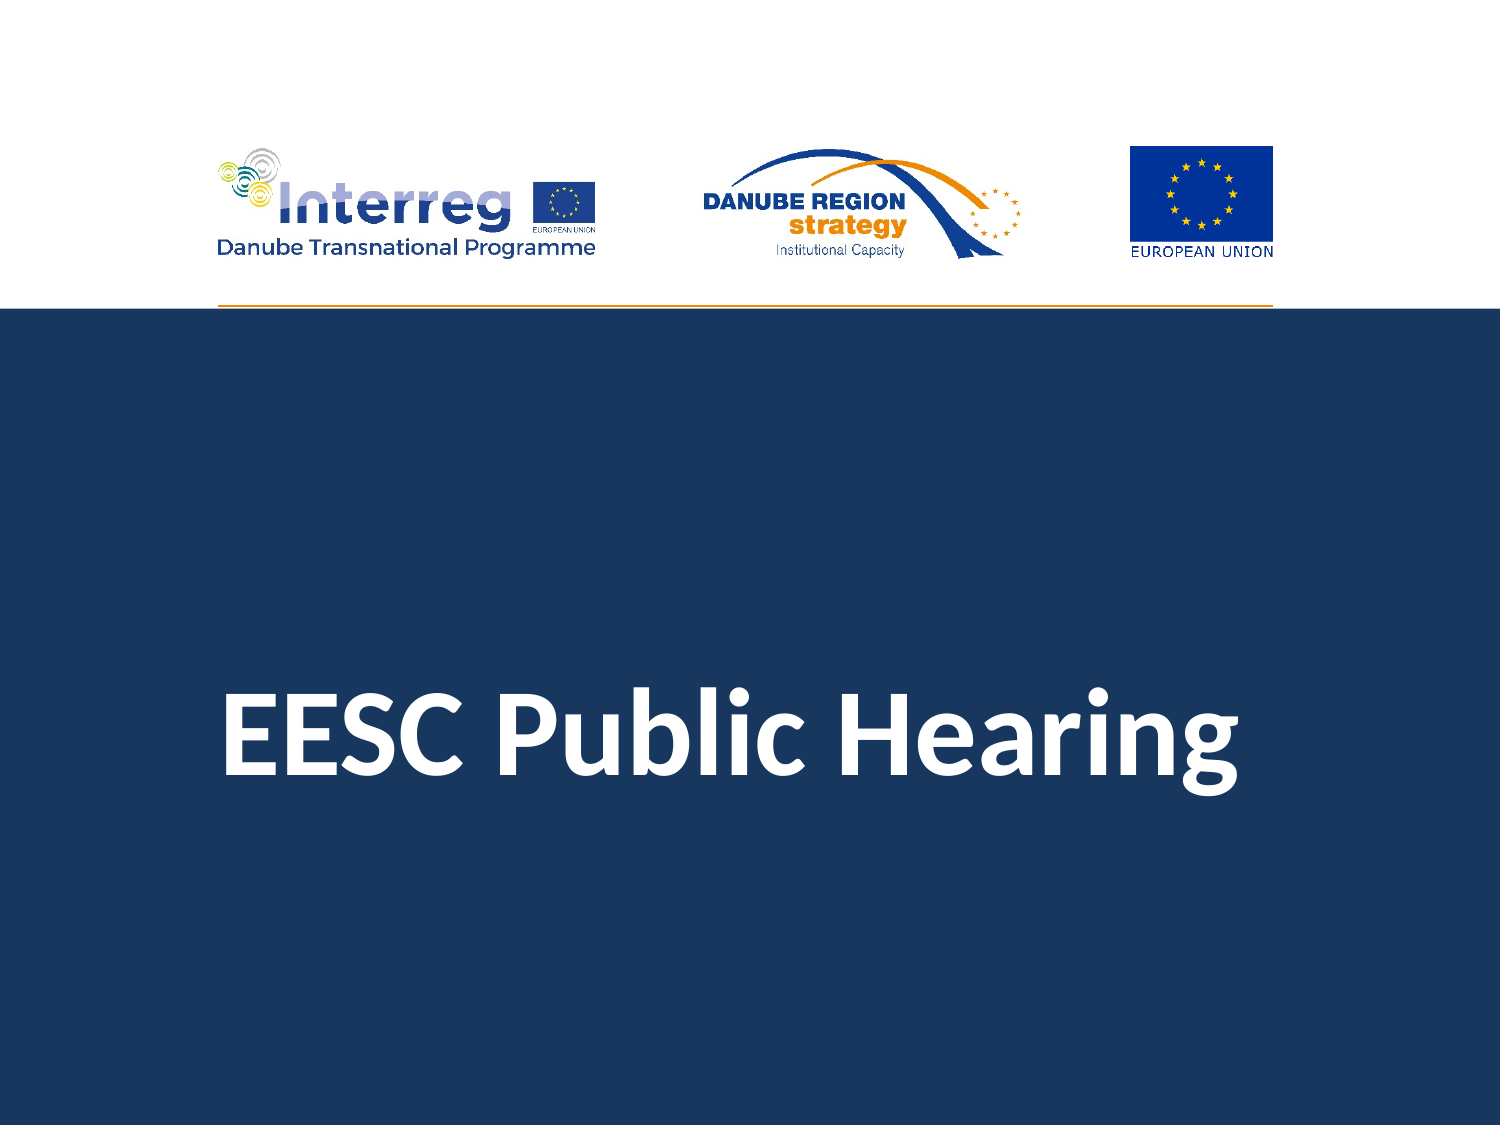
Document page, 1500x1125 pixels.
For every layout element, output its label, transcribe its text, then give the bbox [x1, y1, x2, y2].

text_box [0, 306, 1500, 1125]
list EESC Public Hearing [76, 468, 1412, 1059]
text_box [218, 131, 1273, 275]
